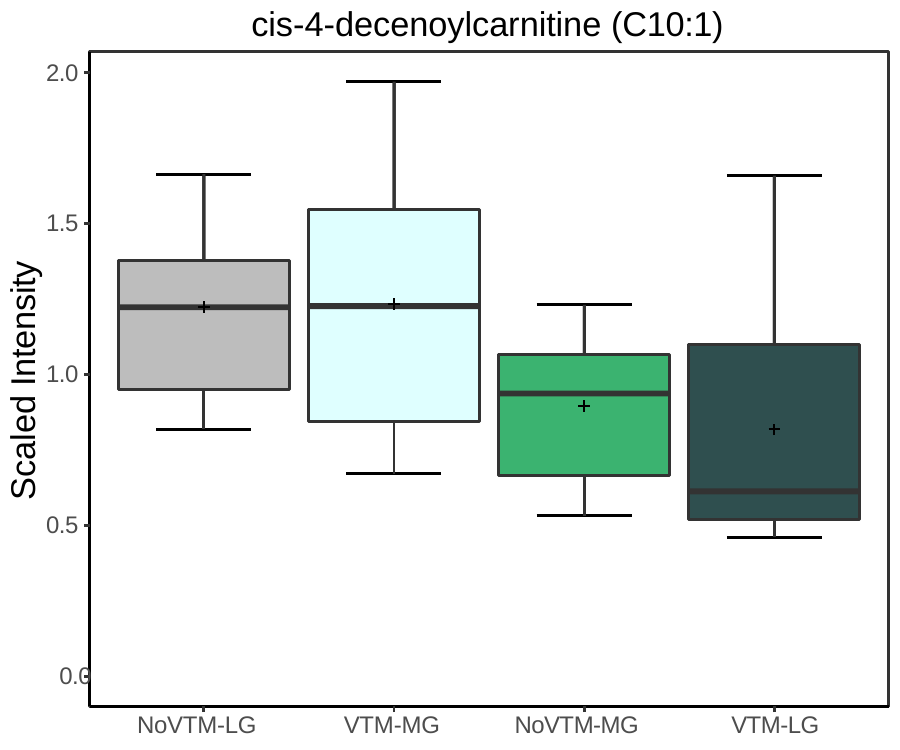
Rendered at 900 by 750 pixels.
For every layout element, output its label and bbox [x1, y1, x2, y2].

text_box [1, 256, 82, 503]
text_box [44, 205, 82, 237]
text_box [249, 0, 729, 44]
slide_number [134, 713, 275, 750]
text_box [83, 50, 891, 738]
text_box [44, 507, 82, 539]
footer [57, 661, 95, 750]
text_box [44, 54, 82, 86]
